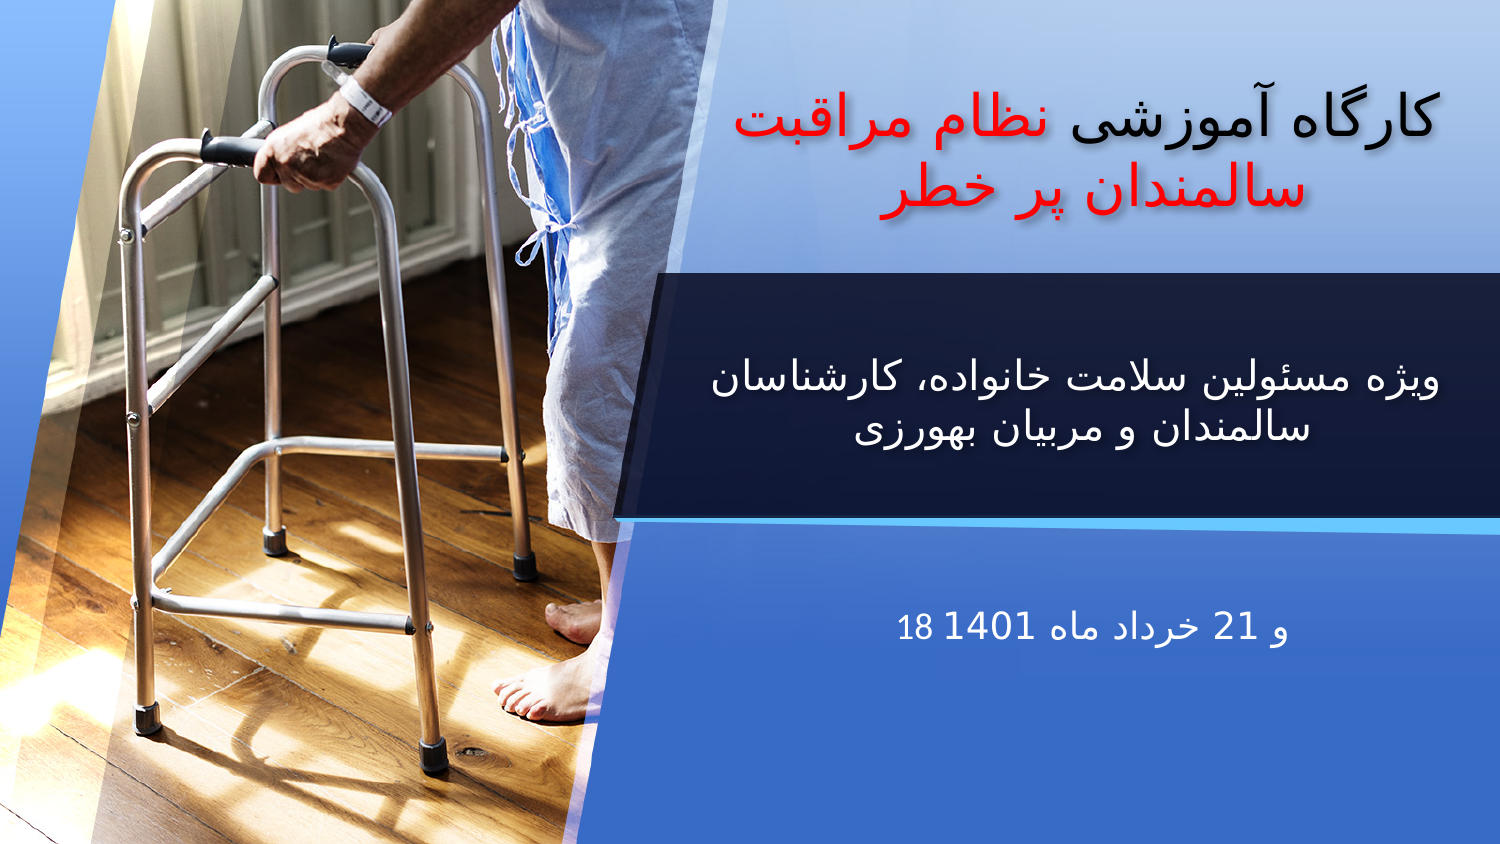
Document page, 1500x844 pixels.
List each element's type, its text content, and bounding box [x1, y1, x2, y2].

picture [0, 0, 1500, 844]
text_box ویژه مسئولین سلامت خانواده، کارشناسان سالمندان و مربیان بهورزی [673, 273, 1480, 524]
title کارگاه آموزشی نظام مراقبت سالمندان پر خطر [673, 22, 1500, 274]
subtitle 18 و 21 خرداد ماه 1401 [845, 594, 1340, 658]
